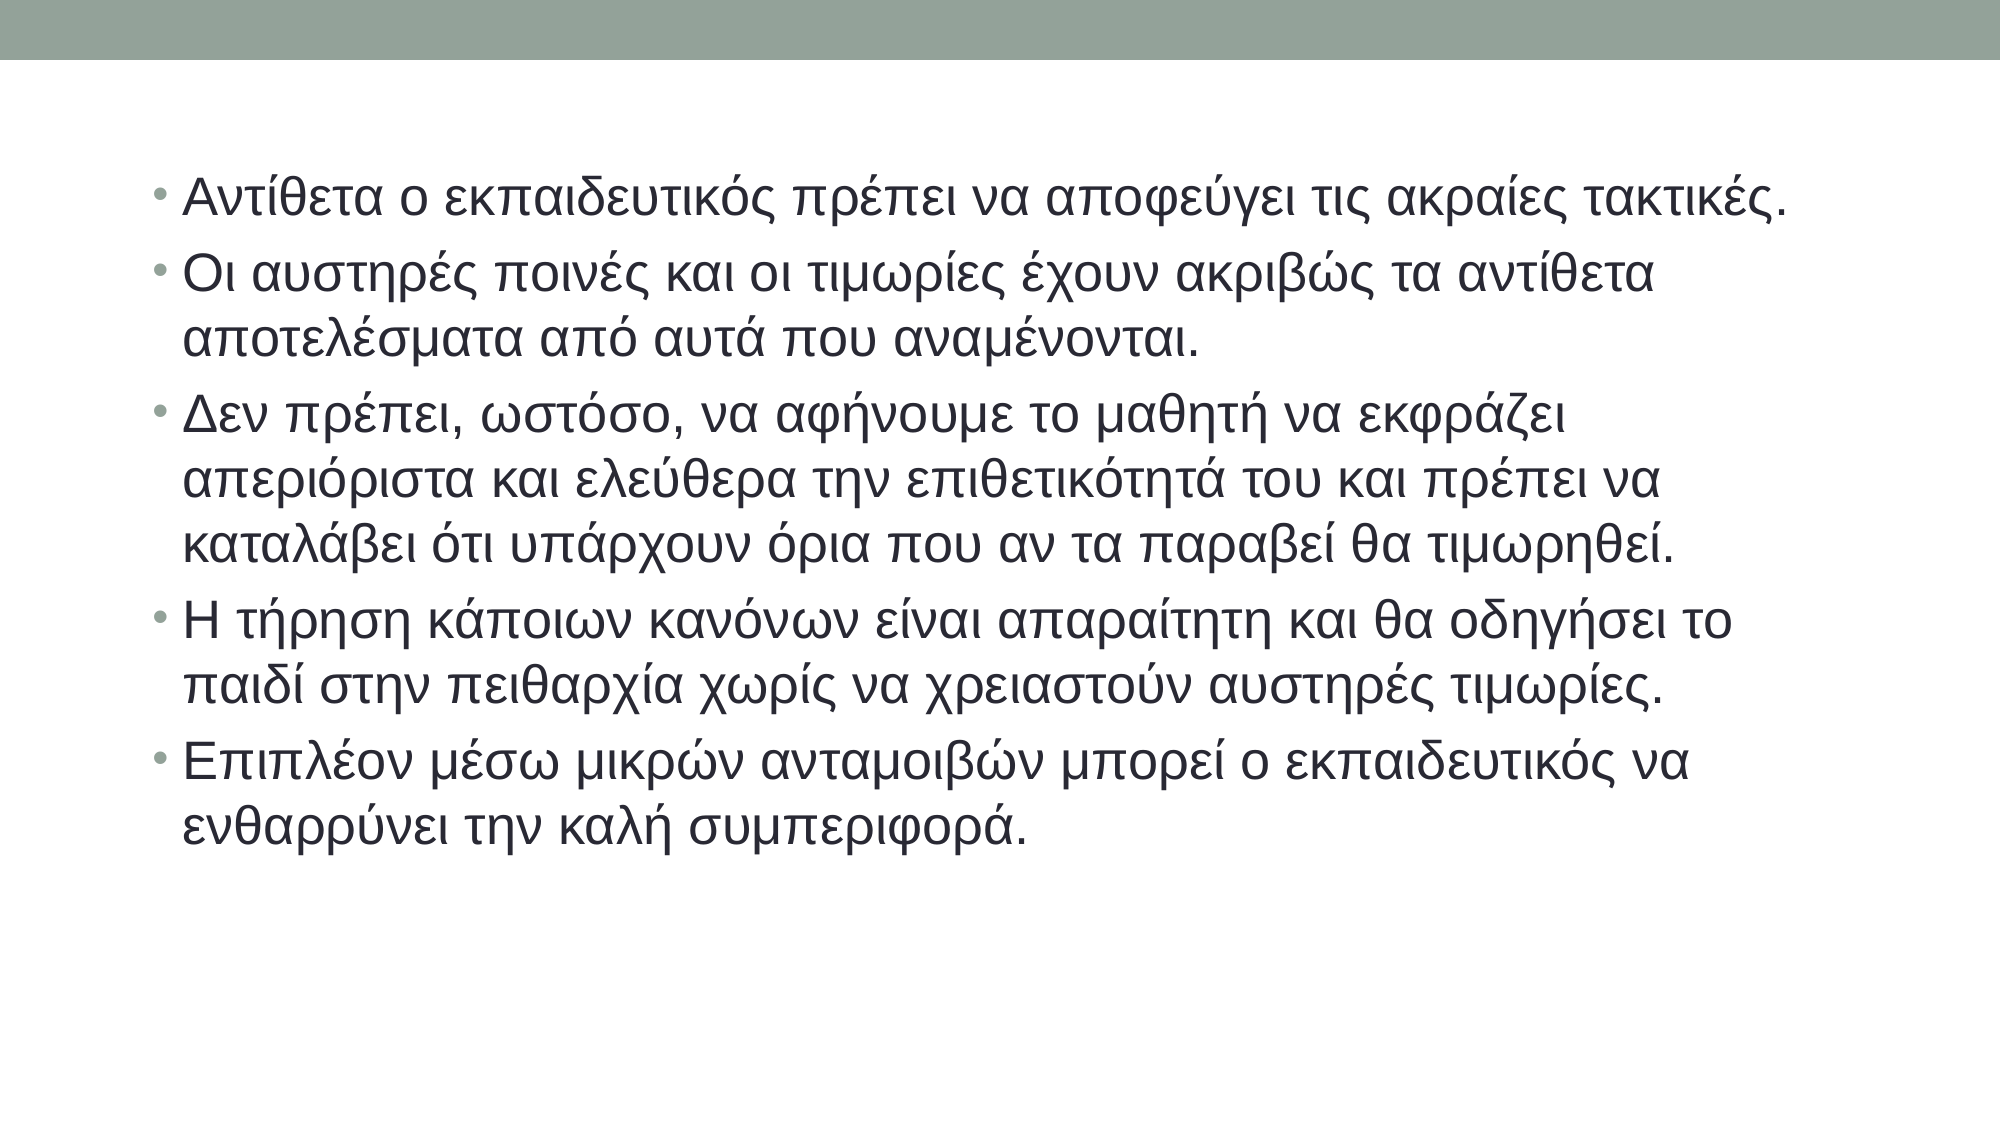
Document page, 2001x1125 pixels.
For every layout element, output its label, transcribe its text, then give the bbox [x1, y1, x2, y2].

list Αντίθετα ο εκπαιδευτικός πρέπει να αποφεύγει τις ακραίες τακτικές. Οι αυστηρές ποινές και οι τιμωρίες έχουν ακριβώς τα αντίθετα αποτελέσματα από αυτά που αναμένονται. Δεν πρέπει, ωστόσο, να αφήνουμε το μαθητή να εκφράζει απεριόριστα και ελεύθερα την επιθετικότητά του και πρέπει να καταλάβει ότι υπάρχουν όρια που αν τα παραβεί θα τιμωρηθεί. Η τήρηση κάποιων κανόνων είναι απαραίτητη και θα οδηγήσει το παιδί στην πειθαρχία χωρίς να χρειαστούν αυστηρές τιμωρίες. Επιπλέον μέσω μικρών ανταμοιβών μπορεί ο εκπαιδευτικός να ενθαρρύνει την καλή συμπεριφορά. [137, 153, 1863, 1014]
